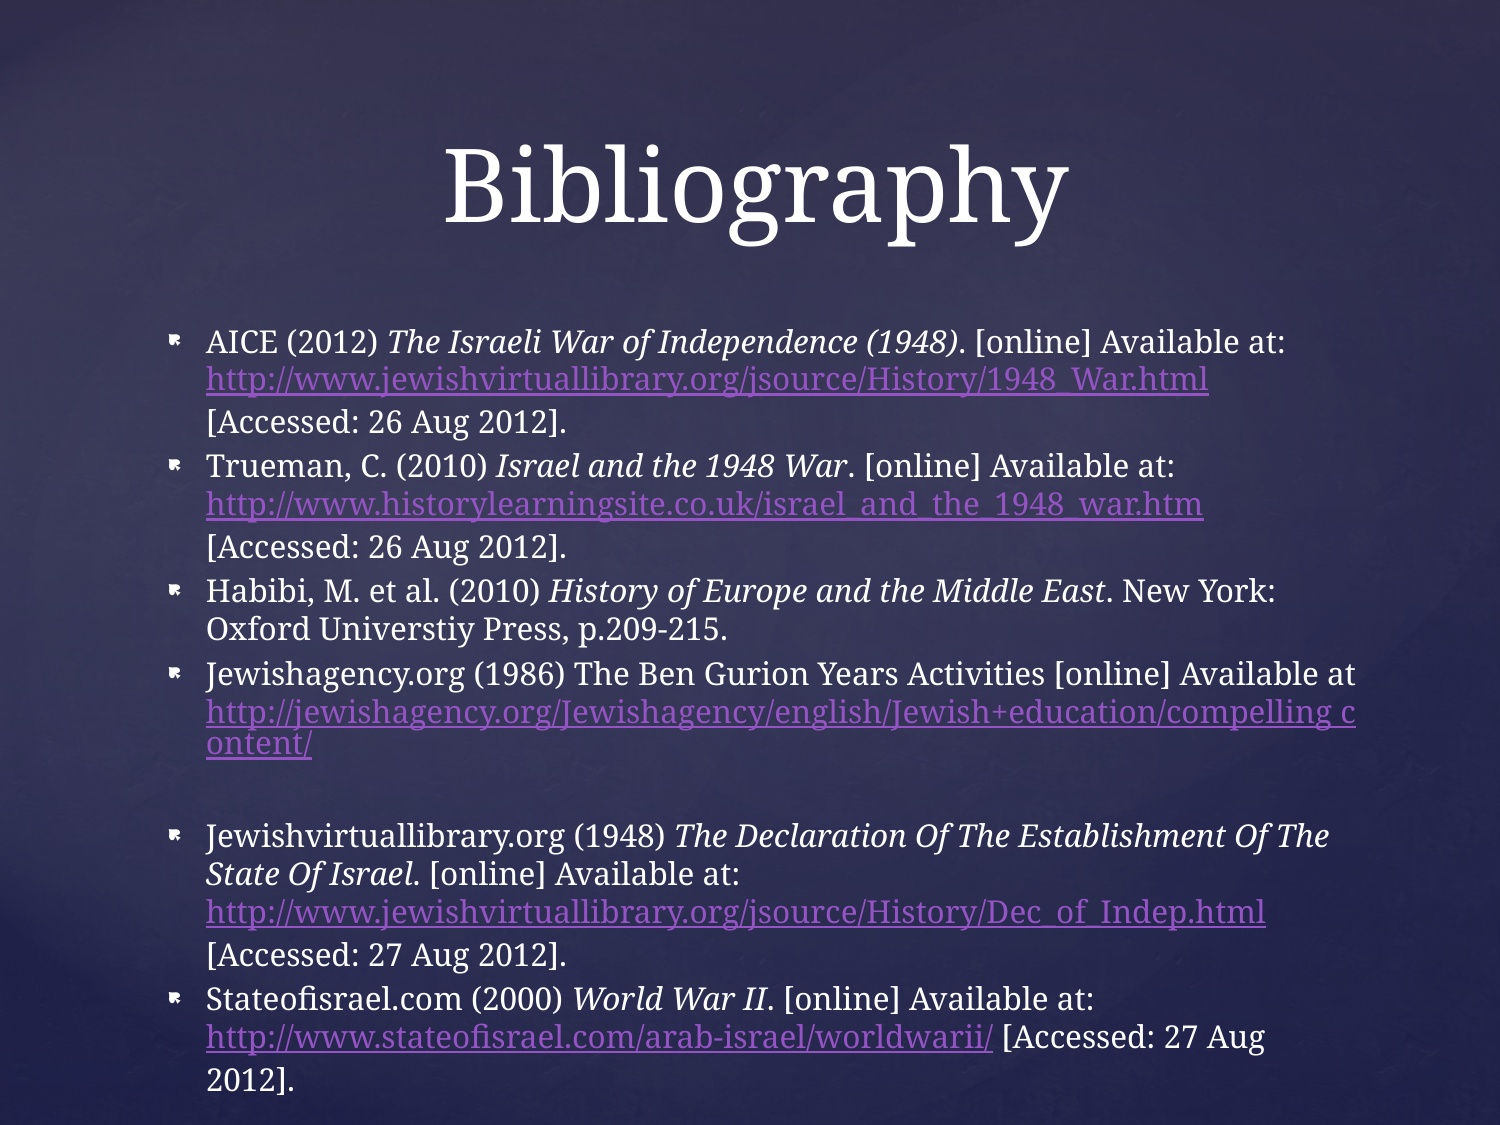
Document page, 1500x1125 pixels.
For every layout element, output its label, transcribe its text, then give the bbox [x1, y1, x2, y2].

list AICE (2012) The Israeli War of Independence (1948). [online] Available at: http://www.jewishvirtuallibrary.org/jsource/History/1948_War.html [Accessed: 26 Aug 2012]. Trueman, C. (2010) Israel and the 1948 War. [online] Available at: http://www.historylearningsite.co.uk/israel_and_the_1948_war.htm [Accessed: 26 Aug 2012]. Habibi, M. et al. (2010) History of Europe and the Middle East. New York: Oxford Universtiy Press, p.209-215. Jewishagency.org (1986) The Ben Gurion Years Activities [online] Available at http://jewishagency.org/Jewishagency/english/Jewish+education/compelling content/ Jewishvirtuallibrary.org (1948) The Declaration Of The Establishment Of The State Of Israel. [online] Available at: http://www.jewishvirtuallibrary.org/jsource/History/Dec_of_Indep.html [Accessed: 27 Aug 2012]. Stateofisrael.com (2000) World War II. [online] Available at: http://www.stateofisrael.com/arab-israel/worldwarii/ [Accessed: 27 Aug 2012]. [150, 299, 1375, 1088]
title Bibliography [137, 99, 1375, 250]
